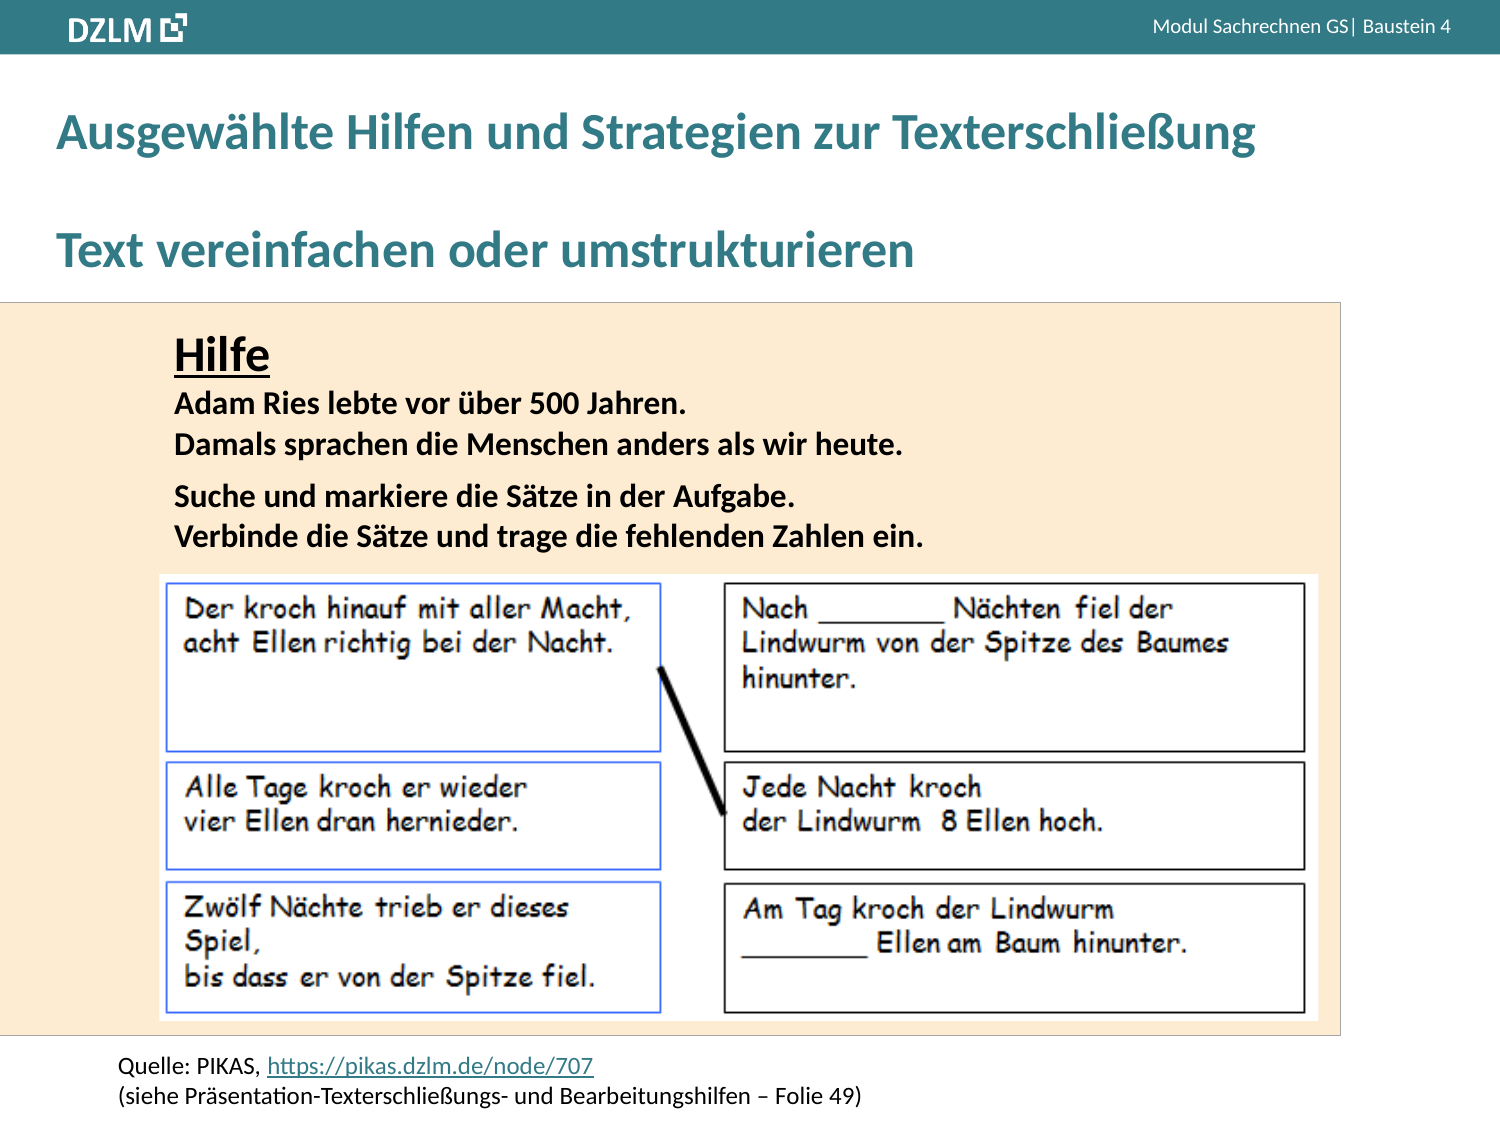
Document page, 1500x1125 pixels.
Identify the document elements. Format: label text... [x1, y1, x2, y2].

text_box [0, 301, 1343, 1037]
text_box Text vereinfachen oder umstrukturieren [41, 208, 1191, 286]
picture [159, 573, 1319, 1021]
text_box Ausgewählte Hilfen und Strategien zur Texterschließung [41, 89, 1500, 171]
text_box Quelle: PIKAS, https://pikas.dzlm.de/node/707 (siehe Präsentation-Texterschließungs- und Bearbeitungshilfen – Folie 49) [103, 1042, 1474, 1125]
text_box Hilfe Adam Ries lebte vor über 500 Jahren. Damals sprachen die Menschen anders als wir heute. Suche und markiere die Sätze in der Aufgabe. Verbinde die Sätze und trage die fehlenden Zahlen ein. [159, 314, 1199, 562]
